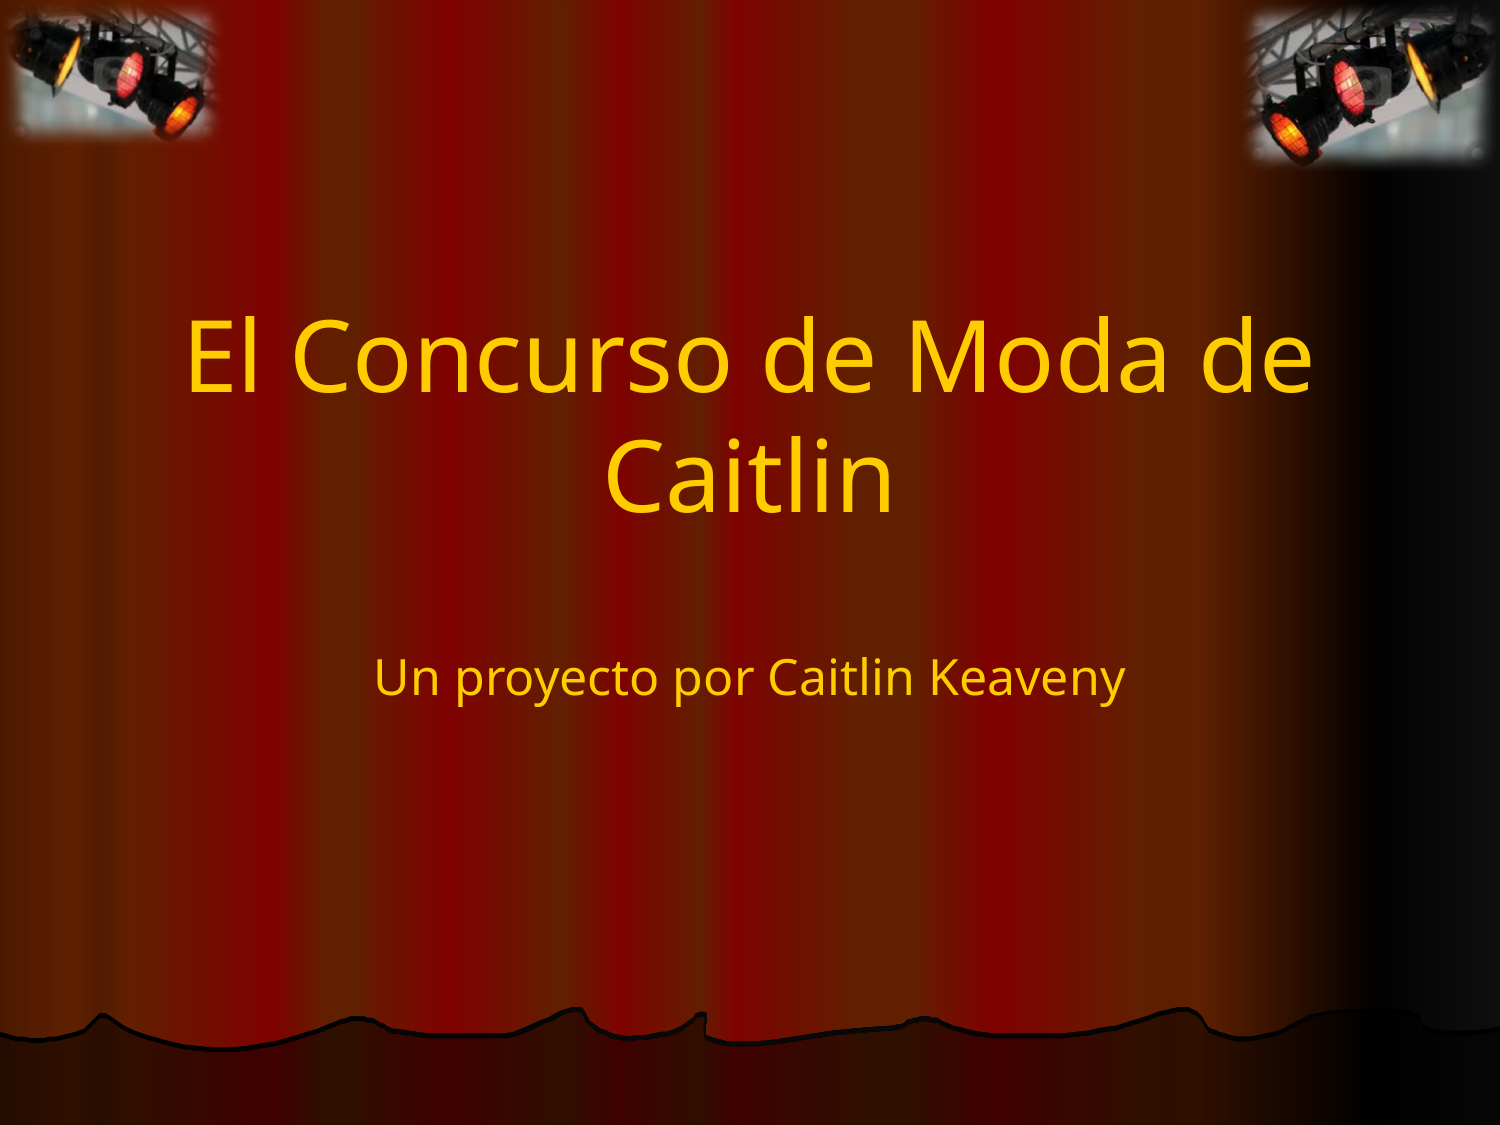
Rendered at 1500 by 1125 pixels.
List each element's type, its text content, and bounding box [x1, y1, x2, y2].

picture [0, 0, 226, 151]
title El Concurso de Moda de Caitlin [112, 262, 1388, 563]
subtitle Un proyecto por Caitlin Keaveny [224, 637, 1276, 926]
picture [1236, 0, 1500, 176]
